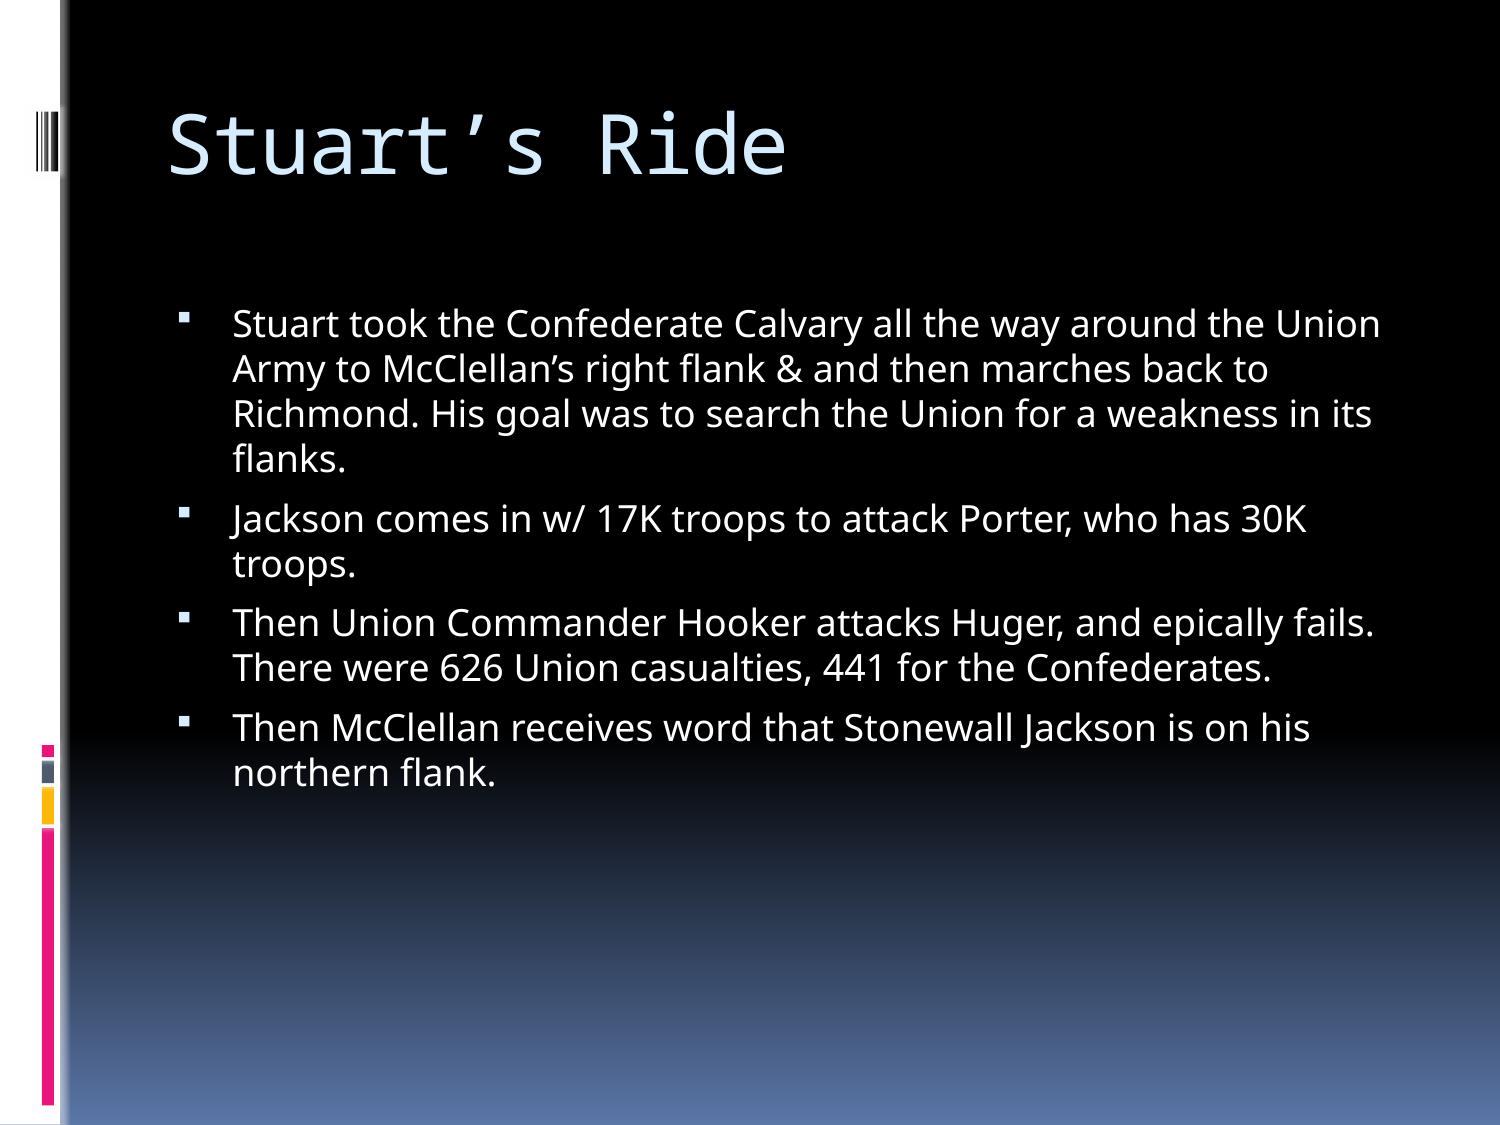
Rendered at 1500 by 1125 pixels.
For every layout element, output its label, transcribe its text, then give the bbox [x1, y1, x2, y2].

list Stuart took the Confederate Calvary all the way around the Union Army to McClellan’s right flank & and then marches back to Richmond. His goal was to search the Union for a weakness in its flanks. Jackson comes in w/ 17K troops to attack Porter, who has 30K troops. Then Union Commander Hooker attacks Huger, and epically fails. There were 626 Union casualties, 441 for the Confederates. Then McClellan receives word that Stonewall Jackson is on his northern flank. [150, 292, 1425, 1043]
title Stuart’s Ride [150, 83, 1425, 234]
